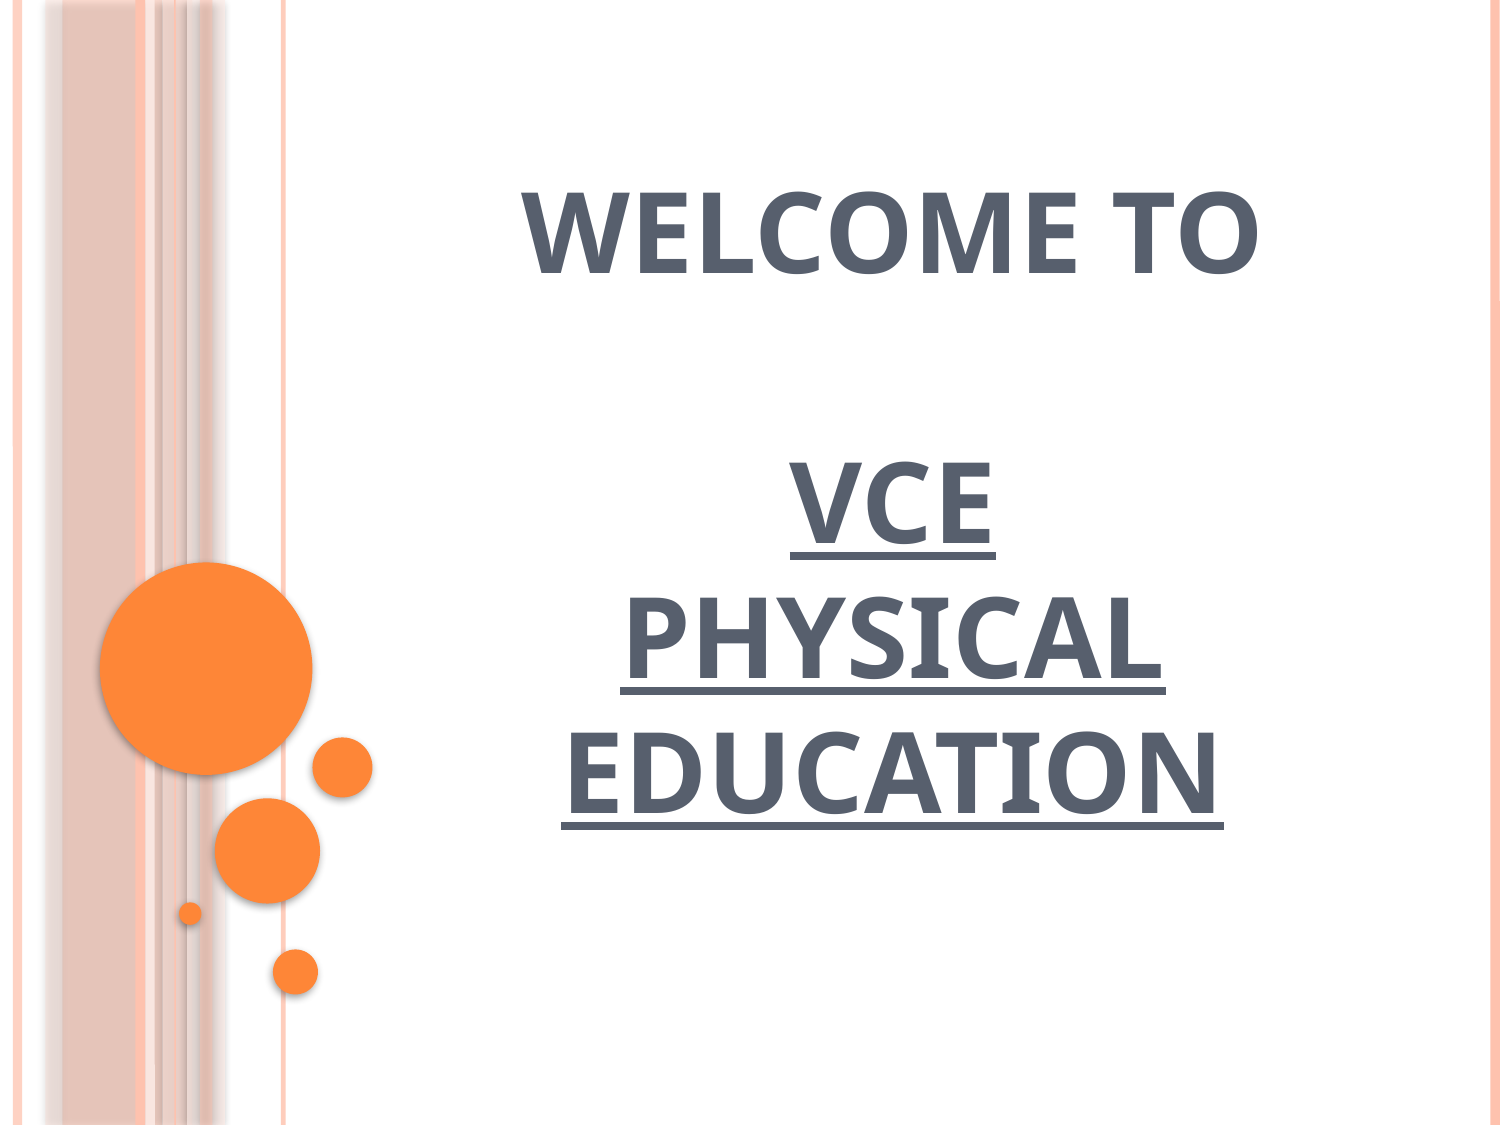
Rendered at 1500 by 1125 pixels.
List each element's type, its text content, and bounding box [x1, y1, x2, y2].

title WELCOME TO VCE PHYSICAL EDUCATION [386, 562, 1400, 844]
